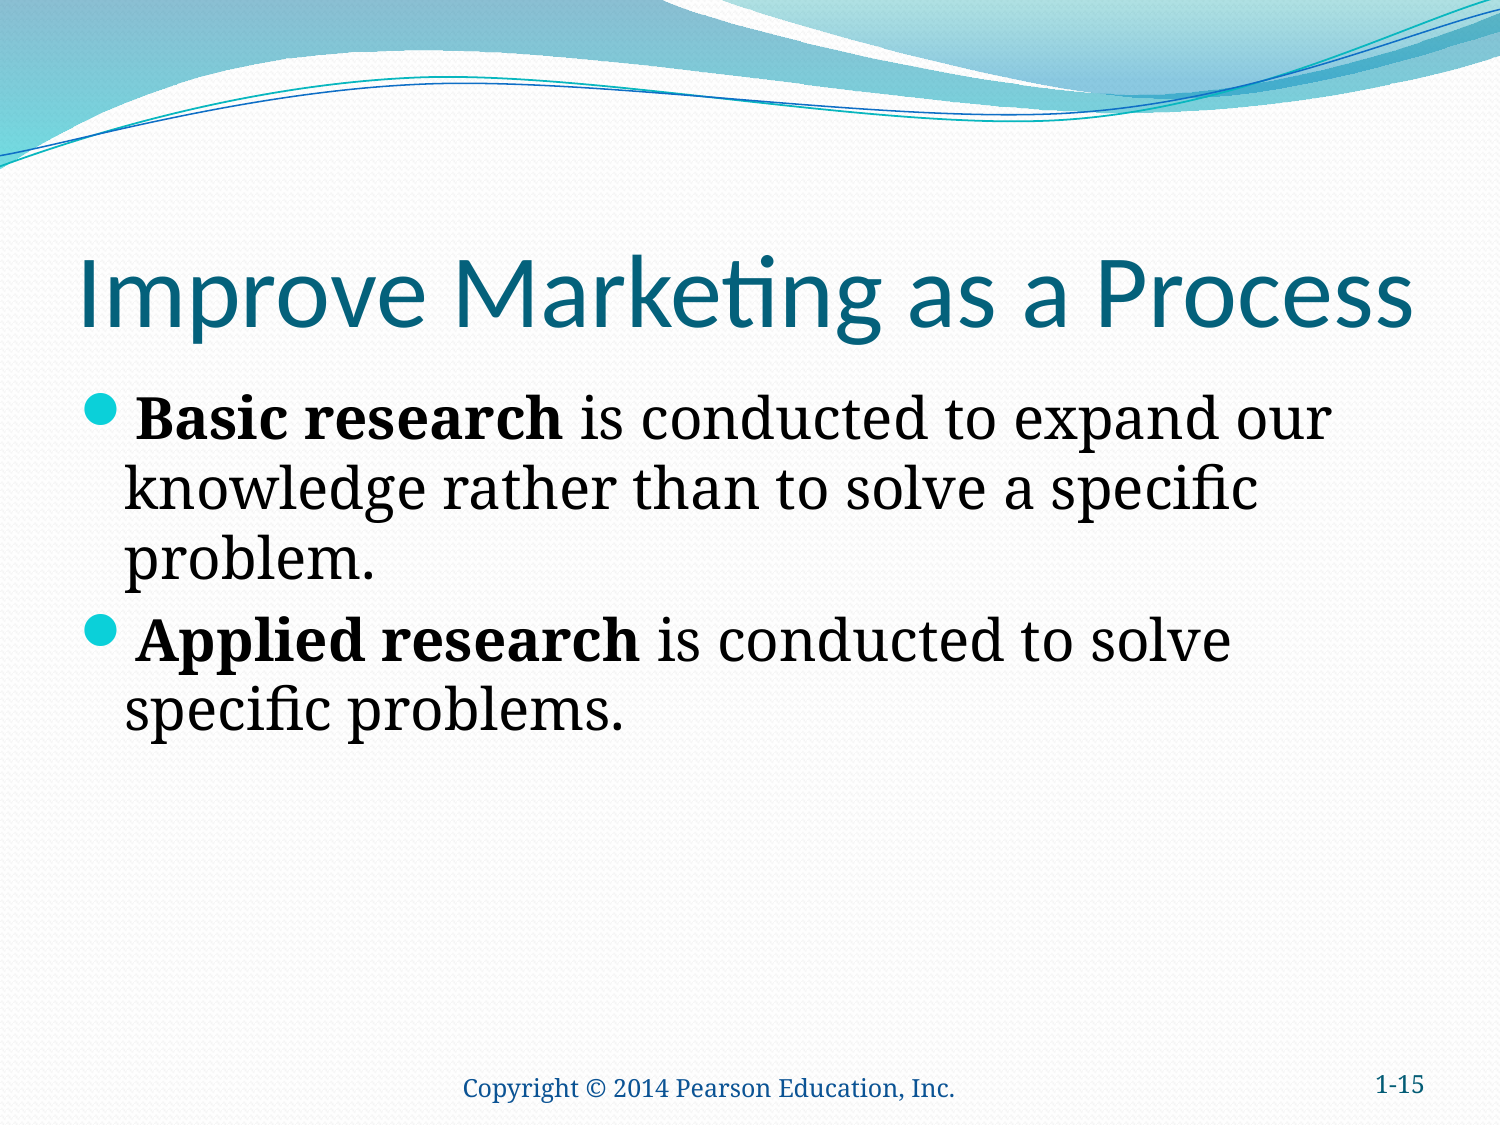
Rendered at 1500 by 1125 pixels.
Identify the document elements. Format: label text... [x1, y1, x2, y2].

title Improve Marketing as a Process [76, 160, 1428, 349]
slide_number 1-15 [1299, 1042, 1425, 1103]
footer Copyright © 2014 Pearson Education, Inc. [437, 1042, 988, 1103]
list Basic research is conducted to expand our knowledge rather than to solve a specific problem. Applied research is conducted to solve specific problems. [64, 373, 1416, 1094]
